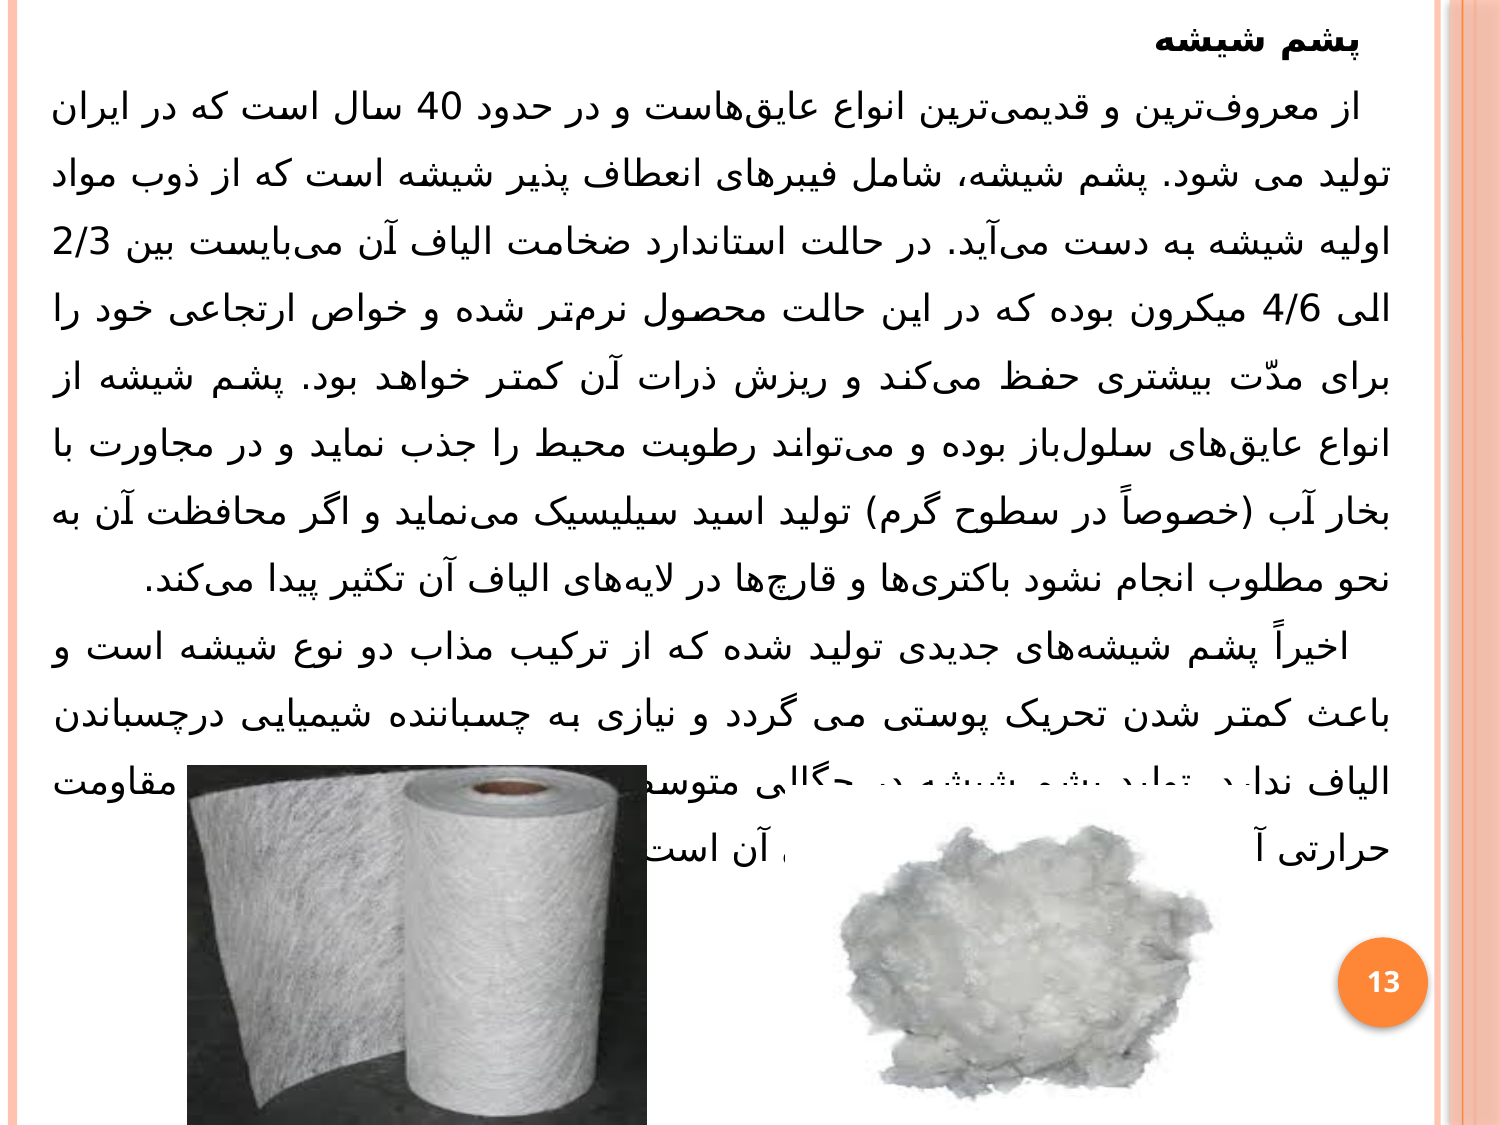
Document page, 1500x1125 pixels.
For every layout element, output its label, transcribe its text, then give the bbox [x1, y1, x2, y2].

picture [784, 785, 1255, 1125]
text_box پشم شیشه از معروف‌ترین و قدیمی‌ترین انواع عایق‌هاست و در حدود 40 سال است که در ایران تولید می شود. پشم شیشه، شامل فیبرهای انعطاف پذیر شیشه است که از ذوب مواد اولیه شیشه به دست می‌آید. در حالت استاندارد ضخامت الیاف آن می‌بایست بین 2/3 الی 4/6 میکرون بوده که در این حالت محصول نرم‌تر شده و خواص ارتجاعی خود را برای مدّت بیشتری حفظ می‌کند و ریزش ذرات آن کمتر خواهد بود. پشم شیشه از انواع عایق‌های سلول‌باز بوده و می‌تواند رطوبت محیط را جذب نماید و در مجاورت با بخار آب (خصوصاً در سطوح گرم) تولید اسید سیلیسیک می‌نماید و اگر محافظت آن به نحو مطلوب انجام نشود باکتری‌ها و قارچ‌ها در لایه‌های الیاف آن تکثیر پیدا می‌کند. اخیراً پشم شیشه‌های جدیدی تولید شده که از ترکیب مذاب دو نوع شیشه است و باعث کمتر شدن تحریک پوستی می گردد و نیازی به چسباننده شیمیایی درچسباندن الیاف ندارد. تولید پشم شیشه در چگالی متوسط زیاد نیز انجام می شود که مقاومت حرارتی آن‌ها قدری بیشتر از نوع قدیمی آن است. [35, 0, 1407, 870]
picture [186, 765, 648, 1125]
slide_number 13 [1333, 940, 1434, 1027]
